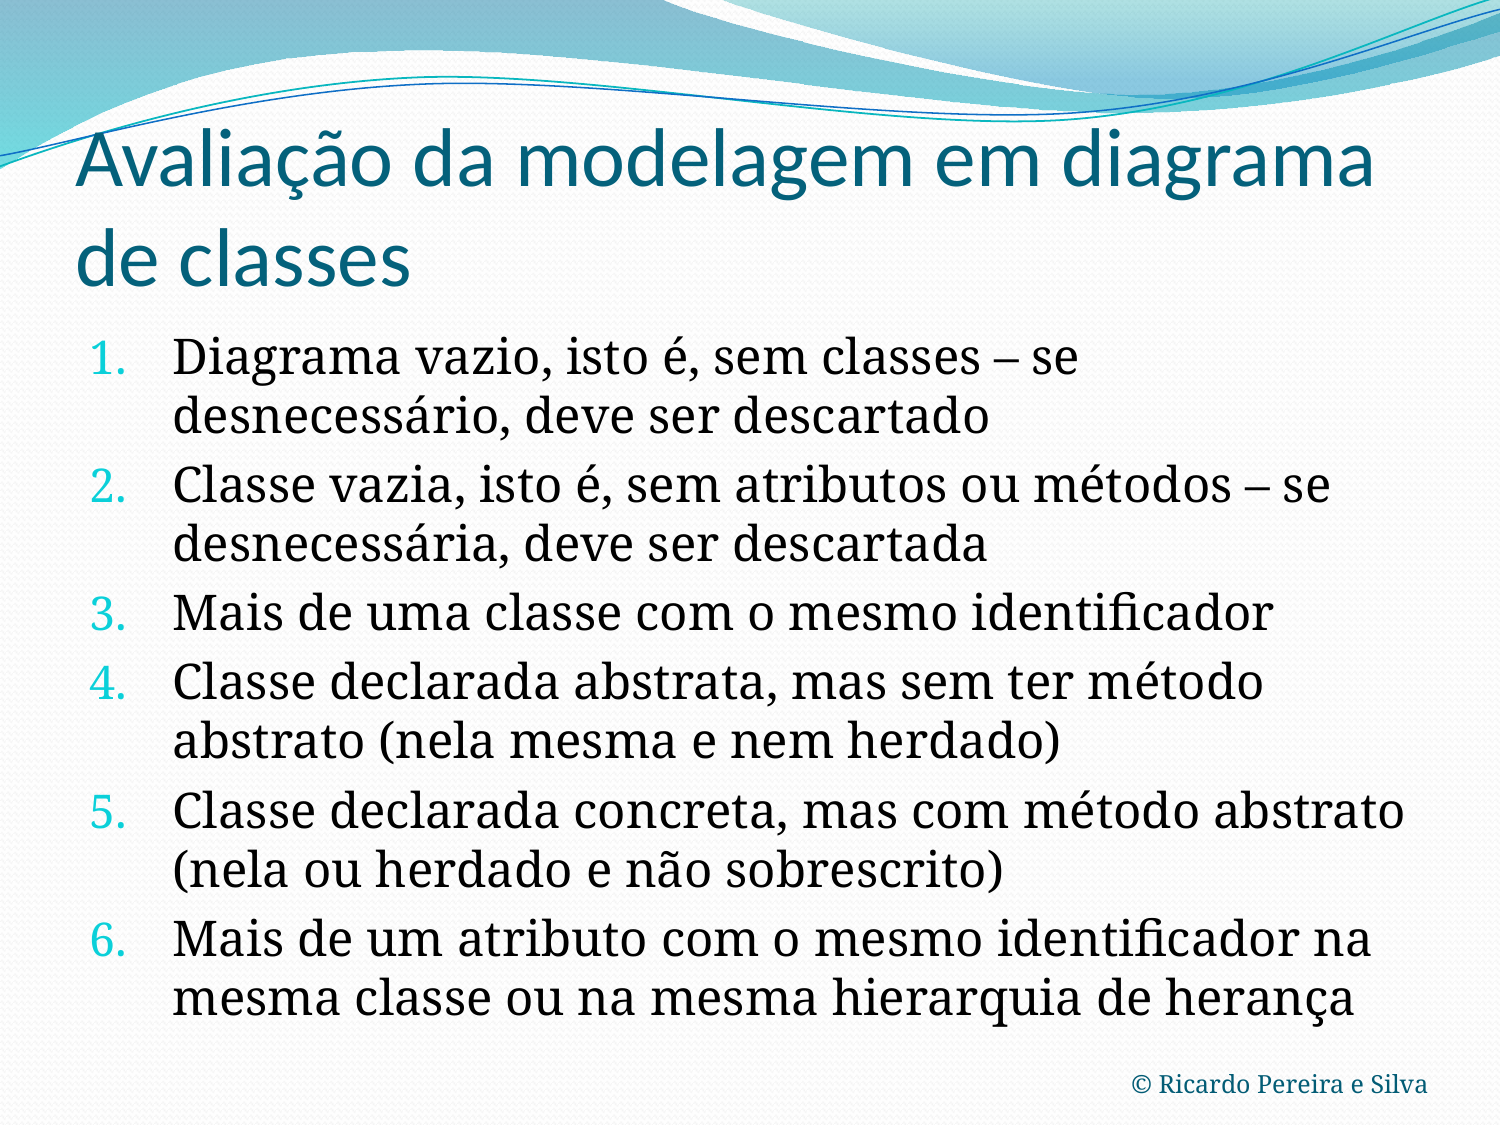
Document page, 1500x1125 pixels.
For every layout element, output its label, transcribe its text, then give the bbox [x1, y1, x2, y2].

list Diagrama vazio, isto é, sem classes – se desnecessário, deve ser descartado Classe vazia, isto é, sem atributos ou métodos – se desnecessária, deve ser descartada Mais de uma classe com o mesmo identificador Classe declarada abstrata, mas sem ter método abstrato (nela mesma e nem herdado) Classe declarada concreta, mas com método abstrato (nela ou herdado e não sobrescrito) Mais de um atributo com o mesmo identificador na mesma classe ou na mesma hierarquia de herança [75, 317, 1425, 1038]
title Avaliação da modelagem em diagrama de classes [75, 115, 1425, 303]
footer © Ricardo Pereira e Silva [1101, 1042, 1429, 1103]
